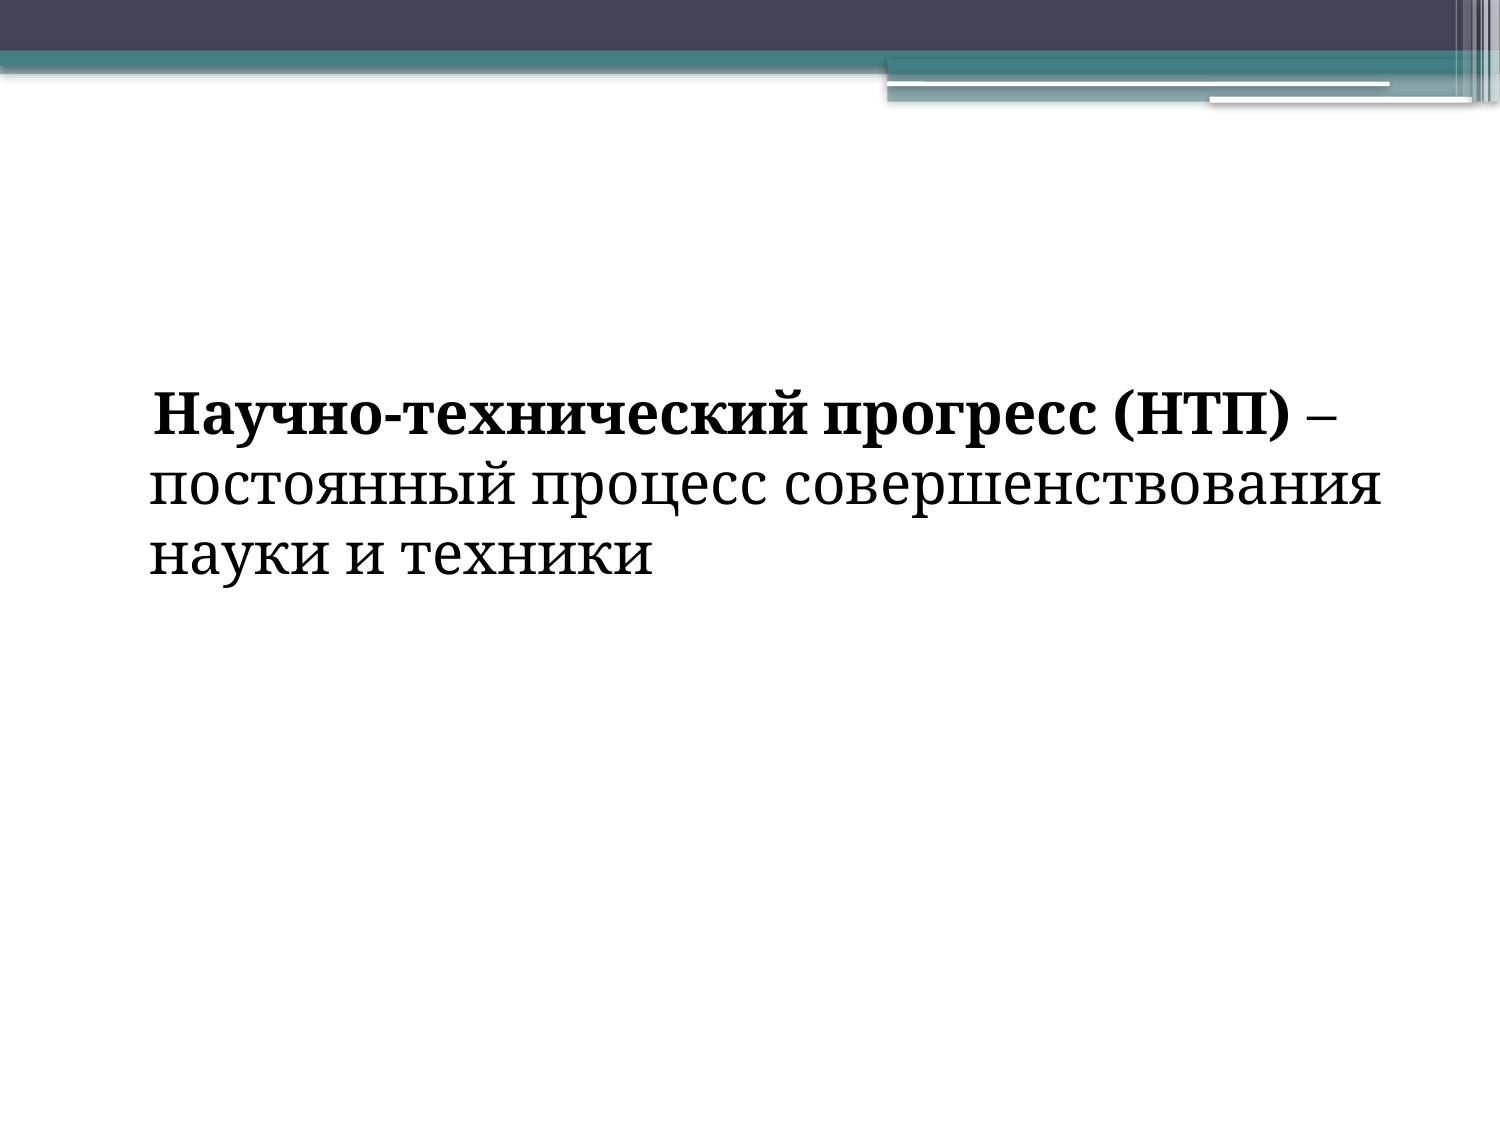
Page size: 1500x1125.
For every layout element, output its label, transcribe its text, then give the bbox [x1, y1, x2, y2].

list Научно-технический прогресс (НТП) – постоянный процесс совершенствования науки и техники [75, 368, 1425, 1079]
